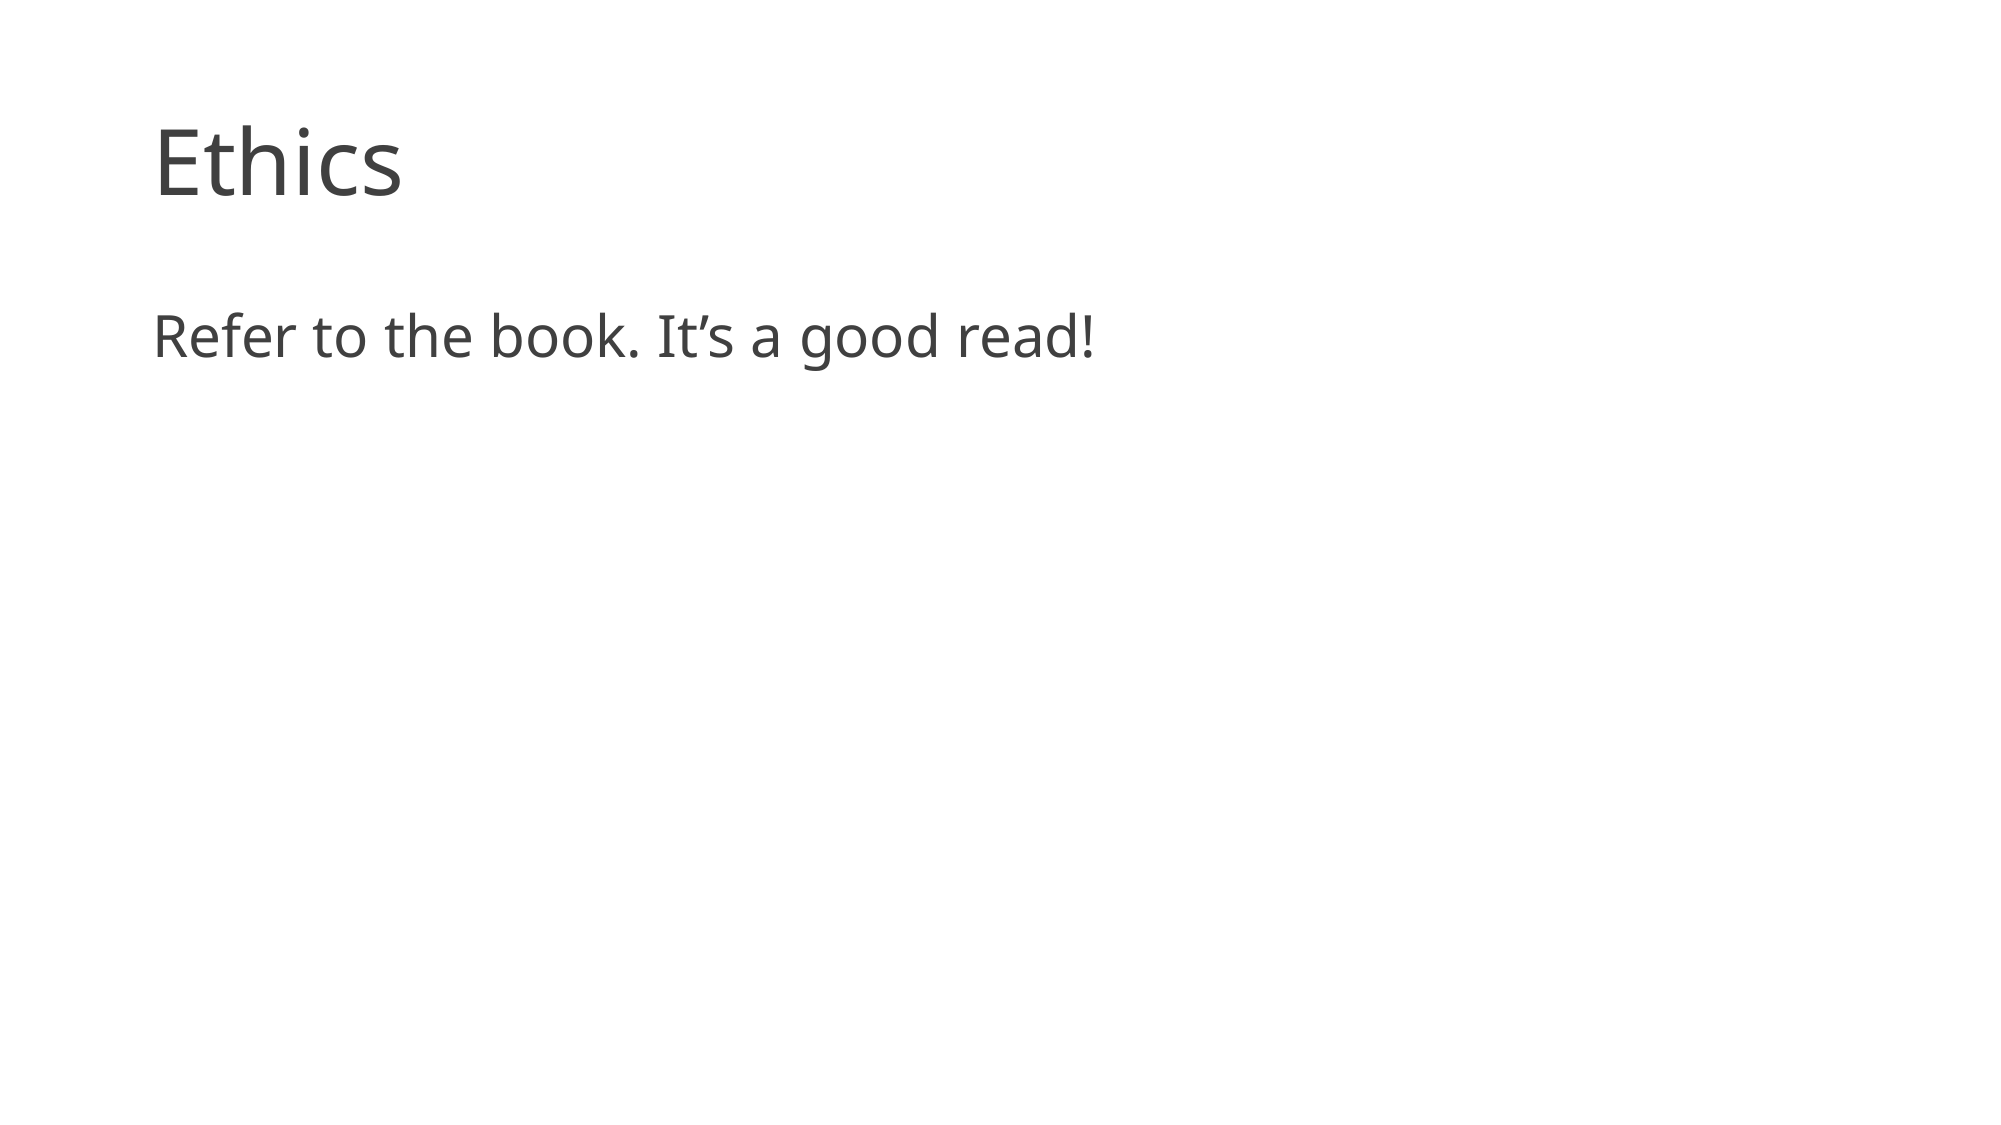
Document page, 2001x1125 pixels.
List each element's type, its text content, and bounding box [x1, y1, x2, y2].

text_box Refer to the book. It’s a good read! [137, 299, 1863, 1014]
text_box Ethics [137, 109, 1863, 278]
